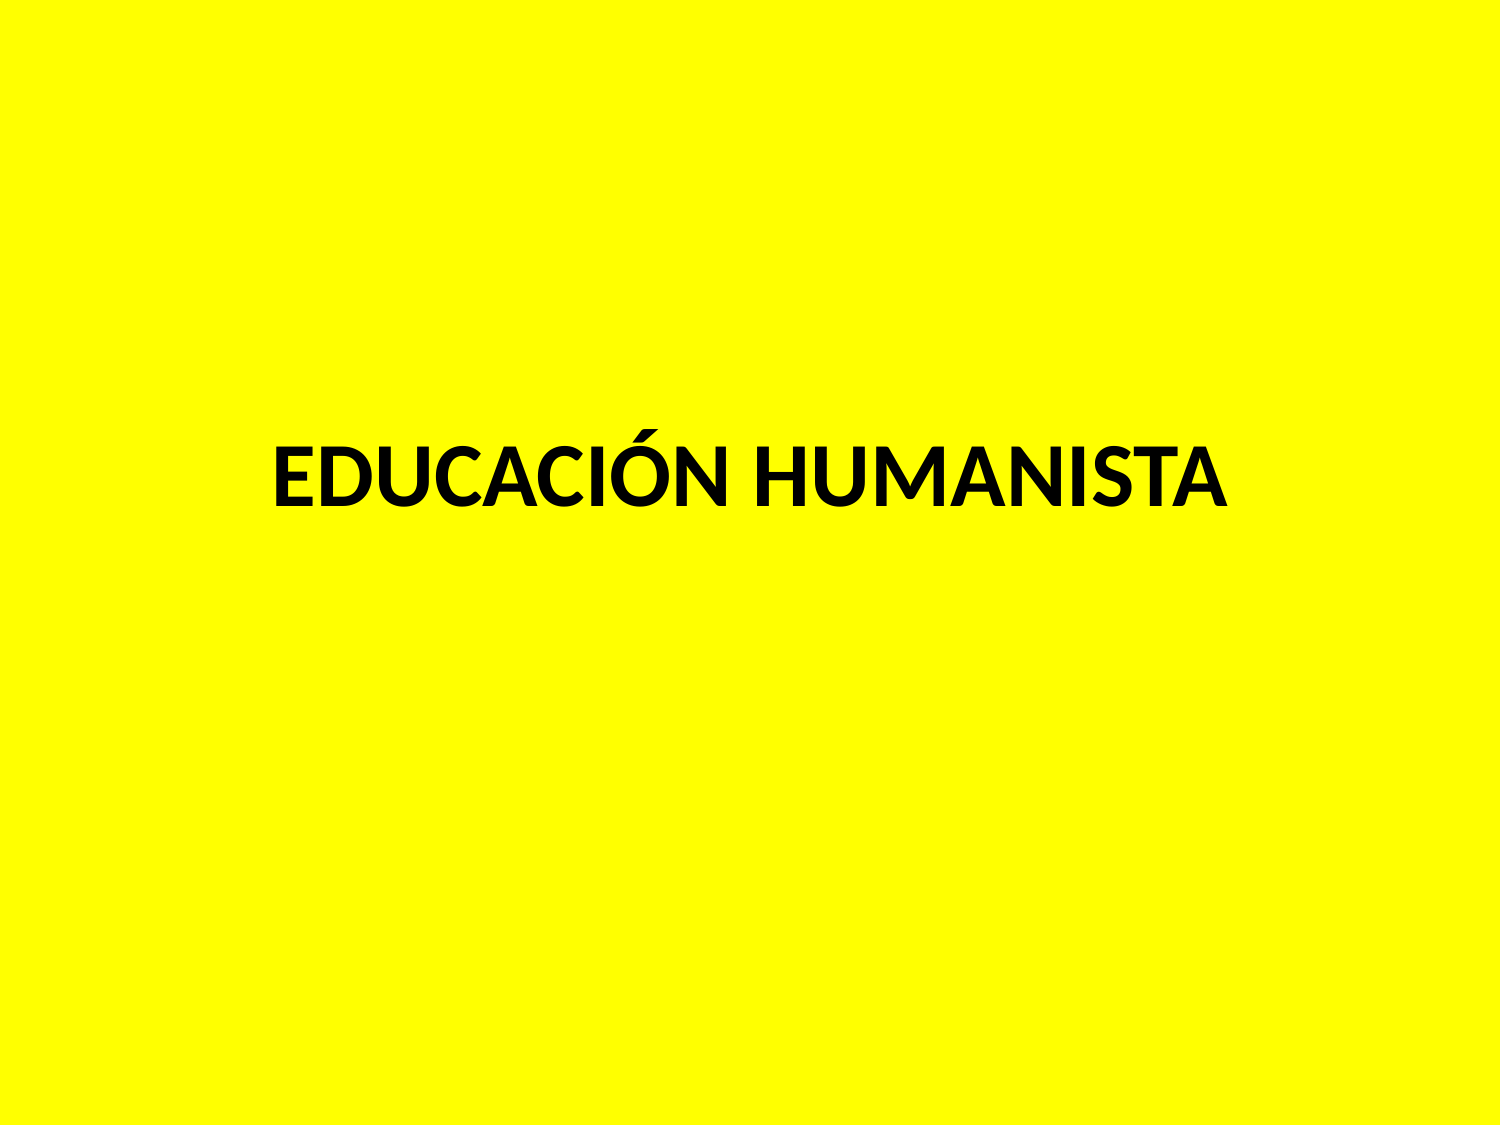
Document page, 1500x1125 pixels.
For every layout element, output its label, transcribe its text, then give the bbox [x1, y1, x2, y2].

title EDUCACIÓN HUMANISTA [112, 349, 1388, 591]
